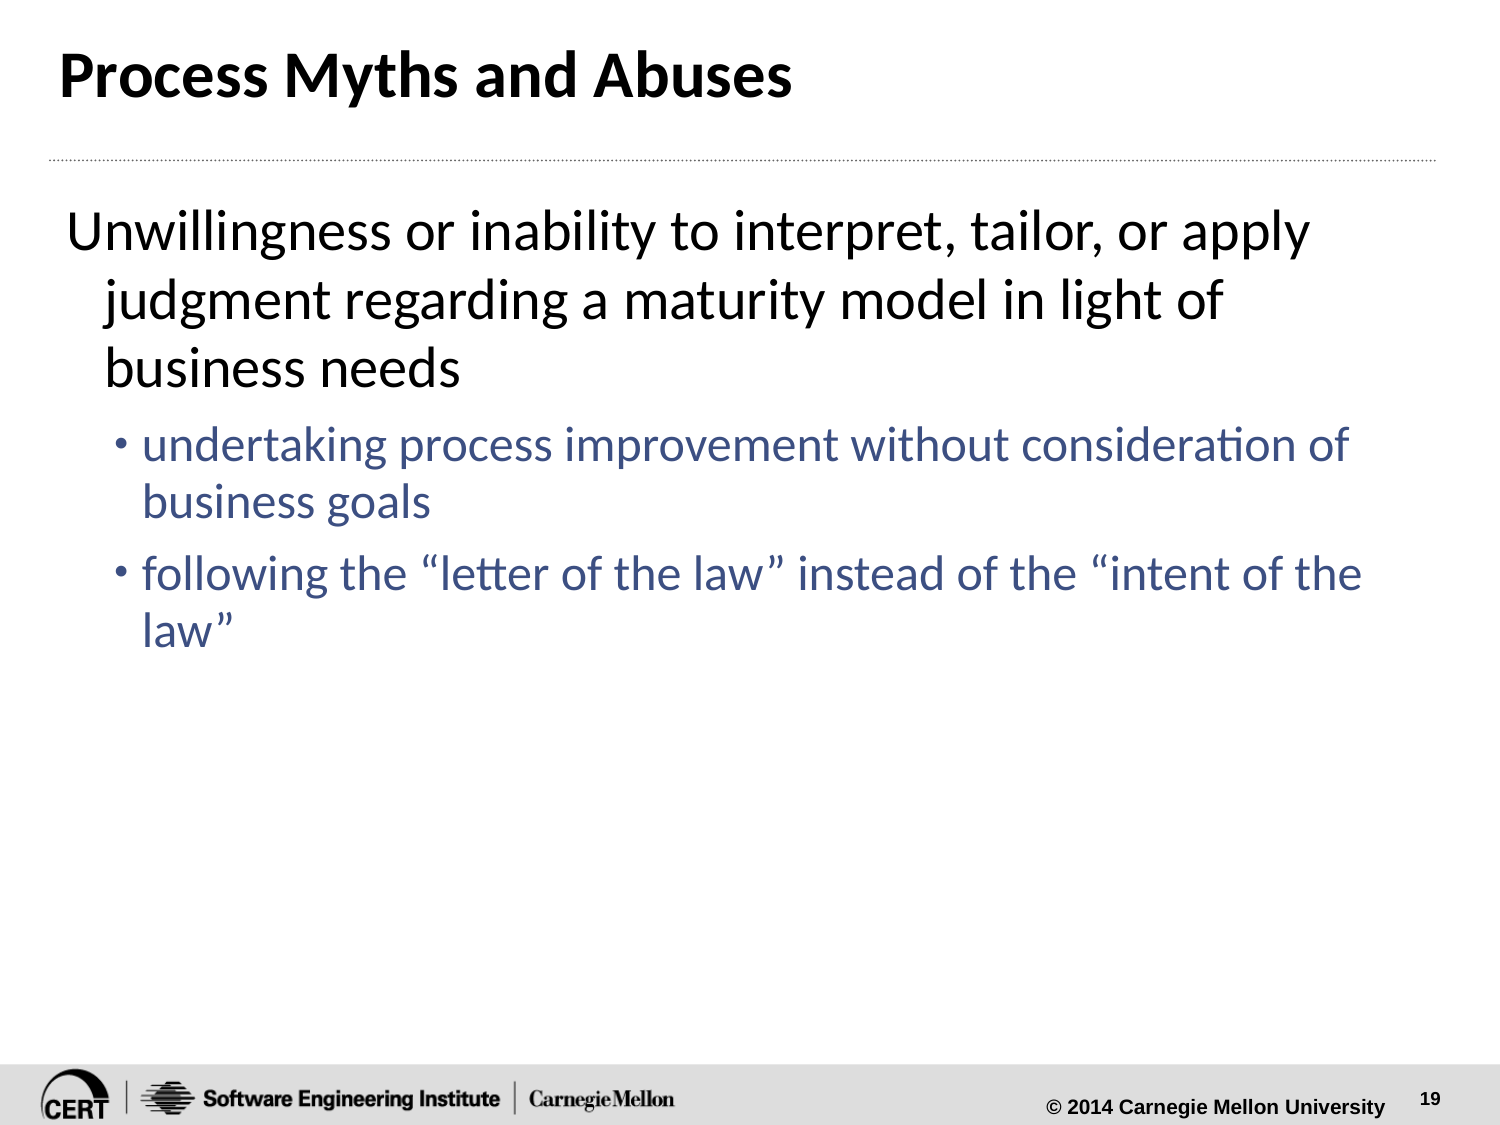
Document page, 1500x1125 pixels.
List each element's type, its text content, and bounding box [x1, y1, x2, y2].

list Unwillingness or inability to interpret, tailor, or apply judgment regarding a maturity model in light of business needs undertaking process improvement without consideration of business goals following the “letter of the law” instead of the “intent of the law” [49, 187, 1438, 1001]
picture [24, 1065, 688, 1125]
title Process Myths and Abuses [42, 37, 1434, 155]
